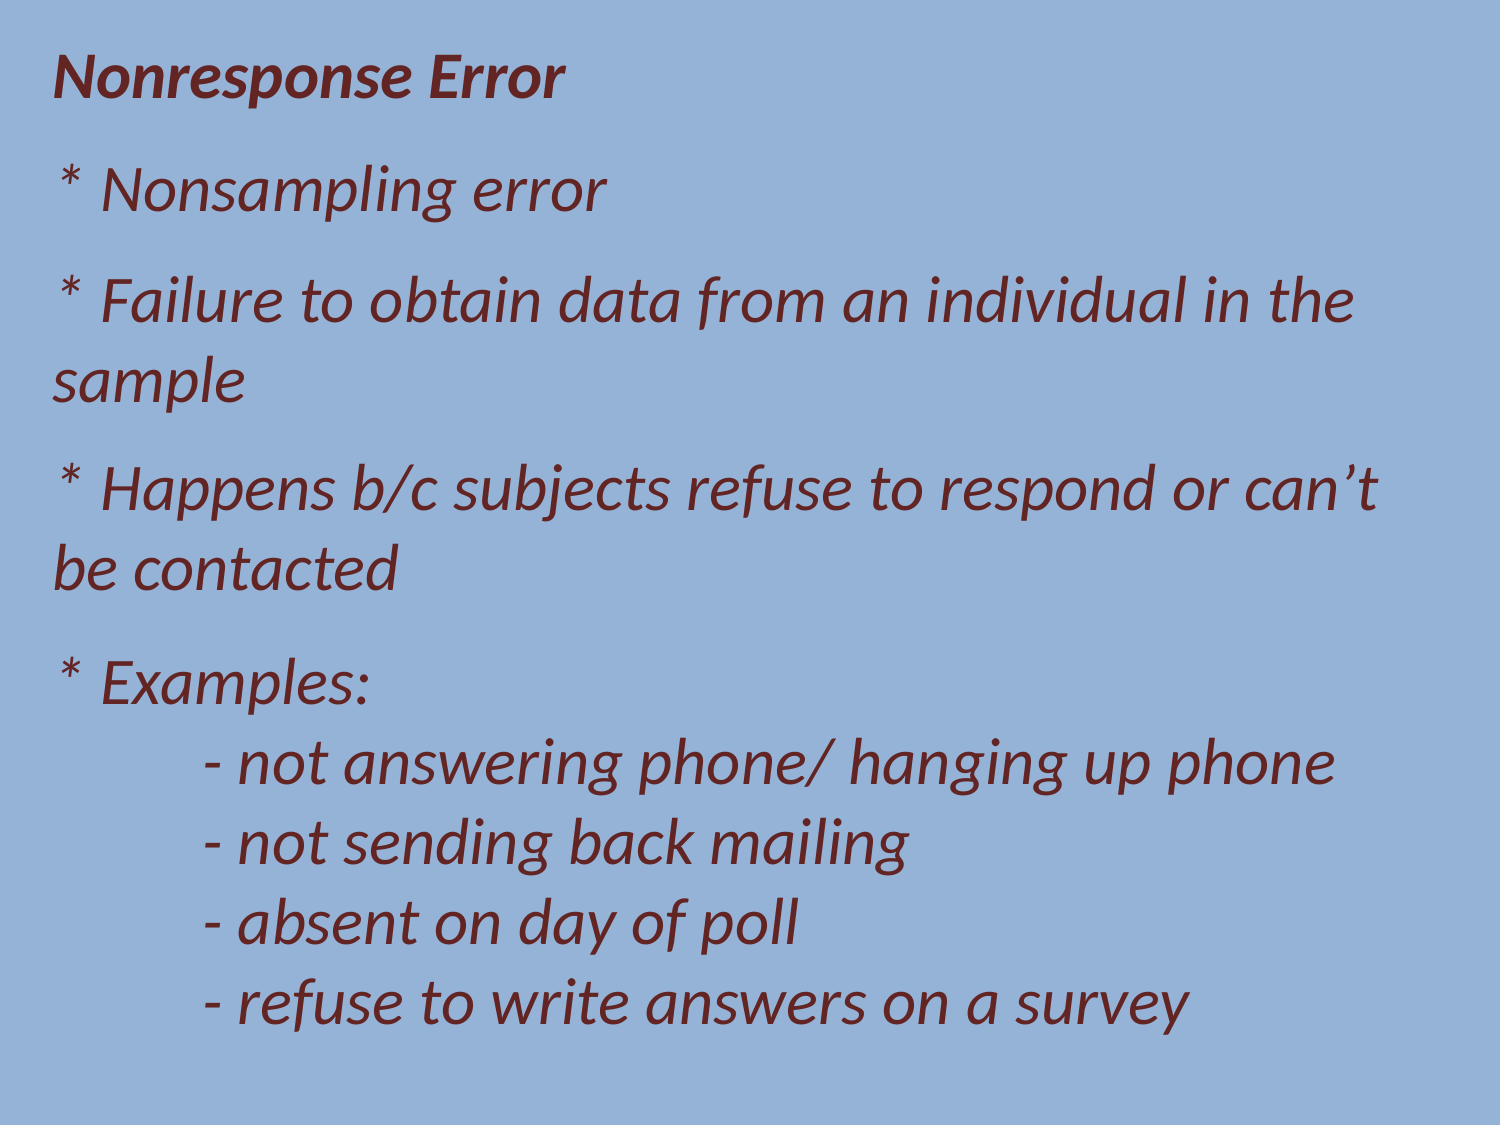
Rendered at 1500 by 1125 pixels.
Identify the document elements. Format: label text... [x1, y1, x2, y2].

text_box * Failure to obtain data from an individual in the sample [37, 248, 1475, 423]
text_box * Happens b/c subjects refuse to respond or can’t be contacted [37, 435, 1475, 611]
text_box * Nonsampling error [37, 137, 1363, 233]
text_box Nonresponse Error [37, 24, 1475, 120]
text_box * Examples: - not answering phone/ hanging up phone - not sending back mailing - absent on day of poll - refuse to write answers on a survey [37, 630, 1475, 1046]
